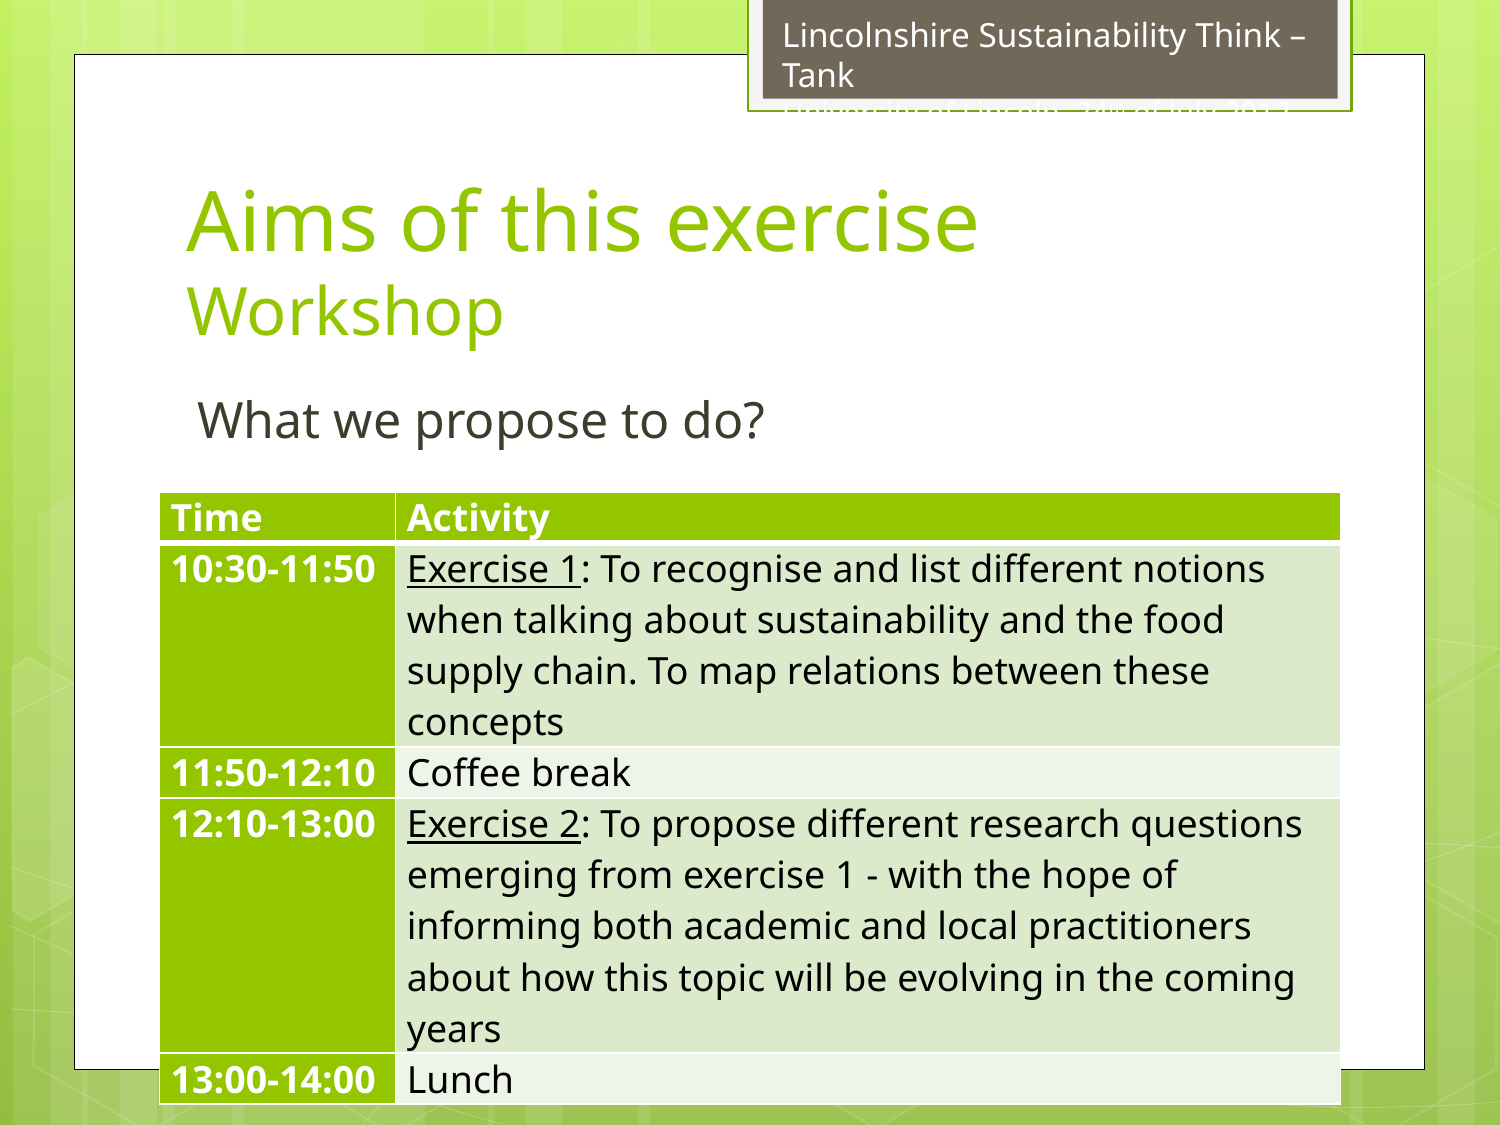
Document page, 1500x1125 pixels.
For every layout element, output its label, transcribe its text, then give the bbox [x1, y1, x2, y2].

table_cell Coffee break [396, 748, 1340, 797]
list What we propose to do? [170, 380, 1284, 491]
table_cell 12:10-13:00 [160, 799, 395, 1052]
table_cell Exercise 2: To propose different research questions emerging from exercise 1 - with the hope of informing both academic and local practitioners about how this topic will be evolving in the coming years [396, 799, 1340, 1052]
table_cell Exercise 1: To recognise and list different notions when talking about sustainability and the food supply chain. To map relations between these concepts [396, 546, 1340, 746]
table_cell 13:00-14:00 [160, 1054, 395, 1103]
title Aims of this exercise Workshop [170, 168, 1324, 357]
table_cell Lunch [396, 1054, 1340, 1103]
table_header Activity [396, 493, 1340, 540]
table_header Time [160, 493, 395, 540]
table_cell 10:30-11:50 [160, 546, 395, 746]
table_cell 11:50-12:10 [160, 748, 395, 797]
